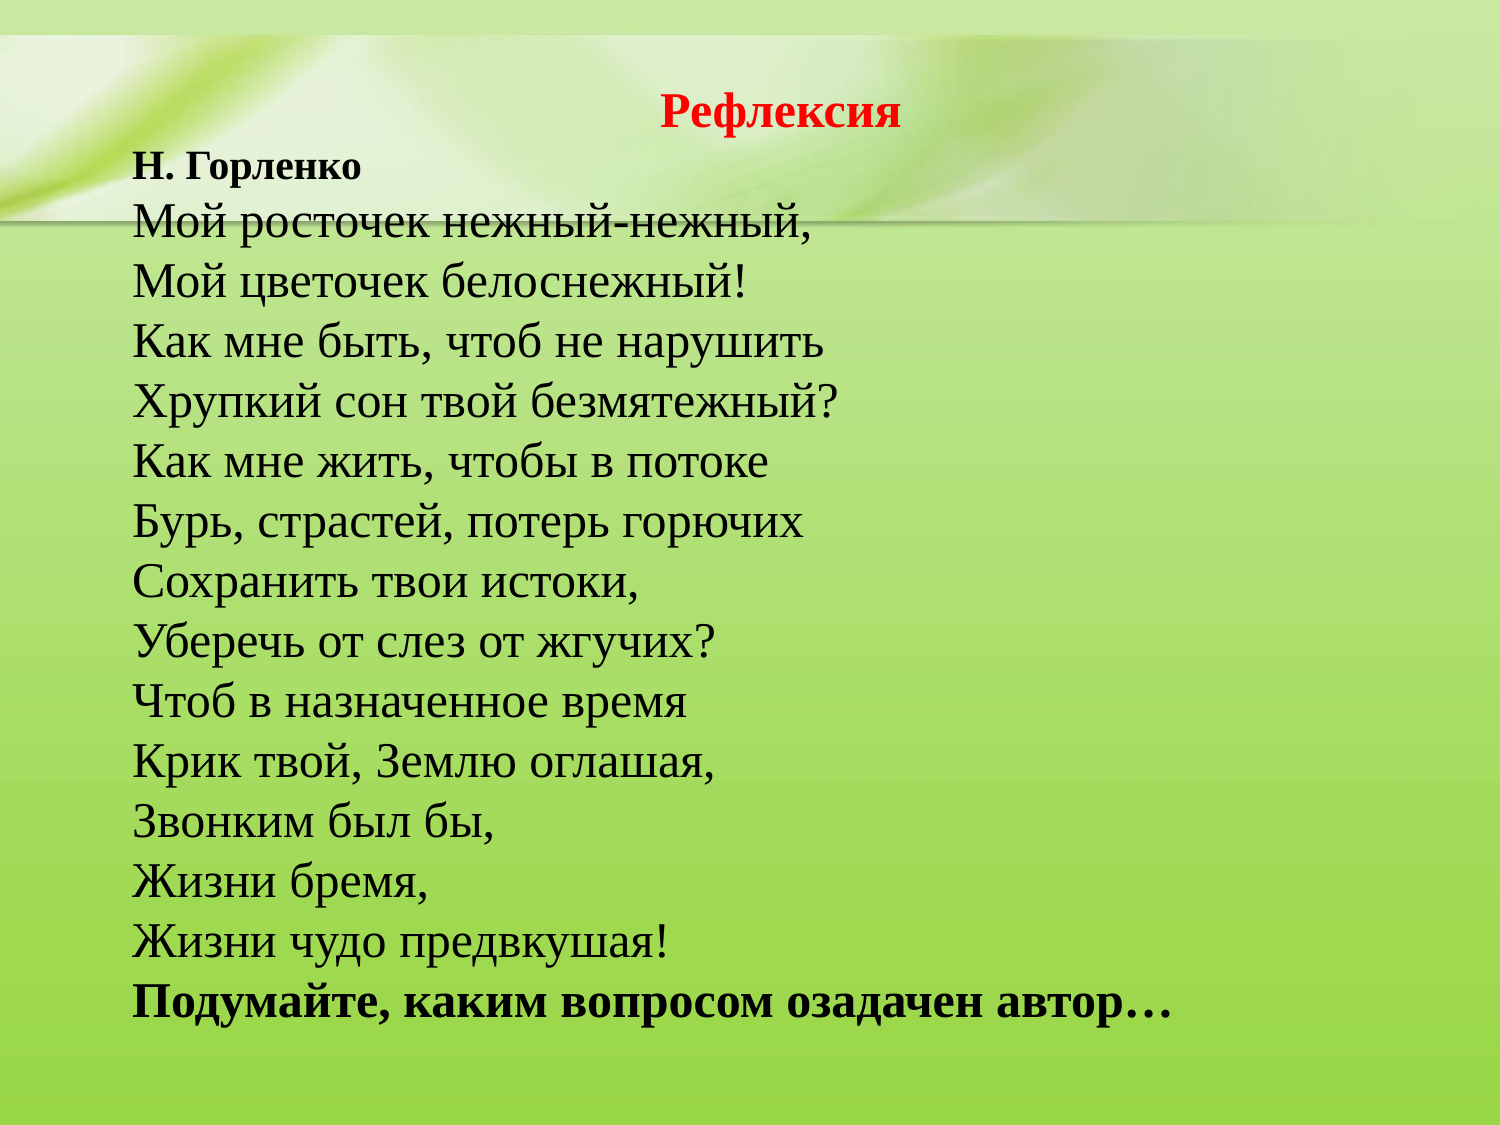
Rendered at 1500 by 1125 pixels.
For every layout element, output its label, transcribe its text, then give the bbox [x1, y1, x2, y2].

text_box Рефлексия Н. Горленко Мой росточек нежный-нежный, Мой цветочек белоснежный! Как мне быть, чтоб не нарушить Хрупкий сон твой безмятежный? Как мне жить, чтобы в потоке Бурь, страстей, потерь горючих Сохранить твои истоки, Уберечь от слез от жгучих? Чтоб в назначенное время Крик твой, Землю оглашая, Звонким был бы, Жизни бремя, Жизни чудо предвкушая! Подумайте, каким вопросом озадачен автор… [117, 70, 1395, 1125]
picture [0, 0, 1500, 1125]
